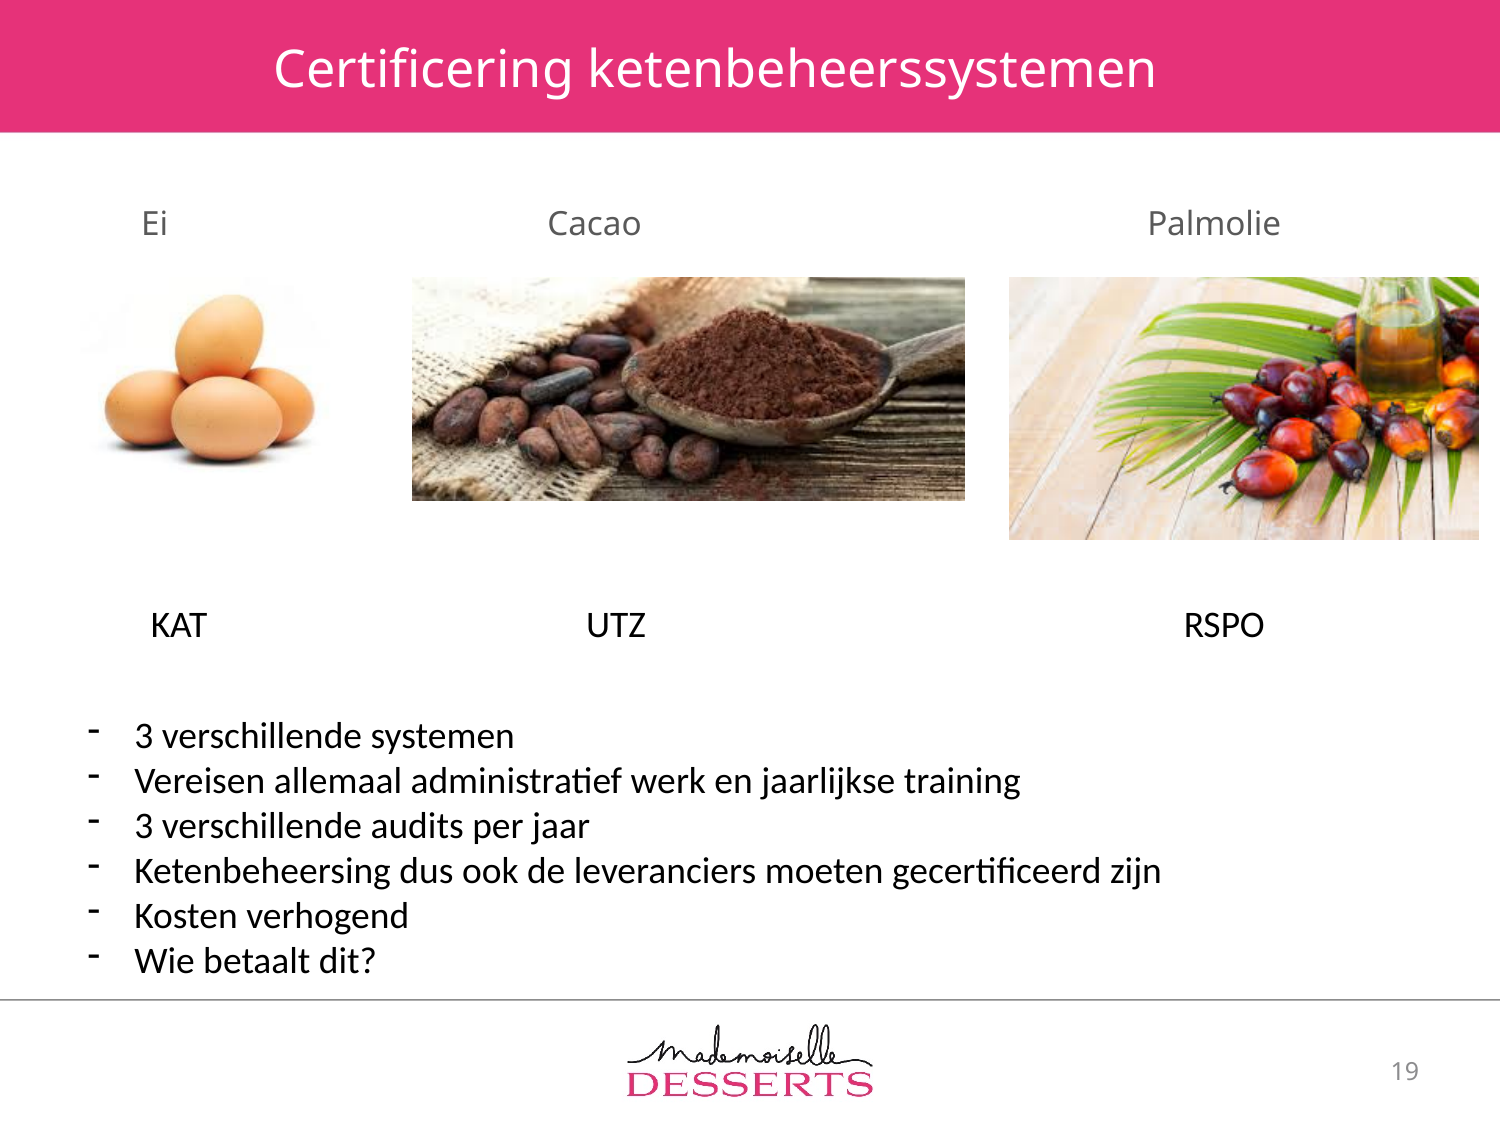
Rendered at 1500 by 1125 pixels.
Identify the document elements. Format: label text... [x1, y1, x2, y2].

text_box 3 verschillende systemen Vereisen allemaal administratief werk en jaarlijkse training 3 verschillende audits per jaar Ketenbeheersing dus ook de leveranciers moeten gecertificeerd zijn Kosten verhogend Wie betaalt dit? [72, 703, 1488, 989]
slide_number 19 [1322, 1042, 1435, 1103]
title Certificering ketenbeheerssystemen [0, 3, 1435, 138]
text_box KAT UTZ RSPO [118, 592, 1479, 653]
picture [0, 0, 1500, 1125]
text_box Ei Cacao Palmolie [82, 194, 1479, 250]
